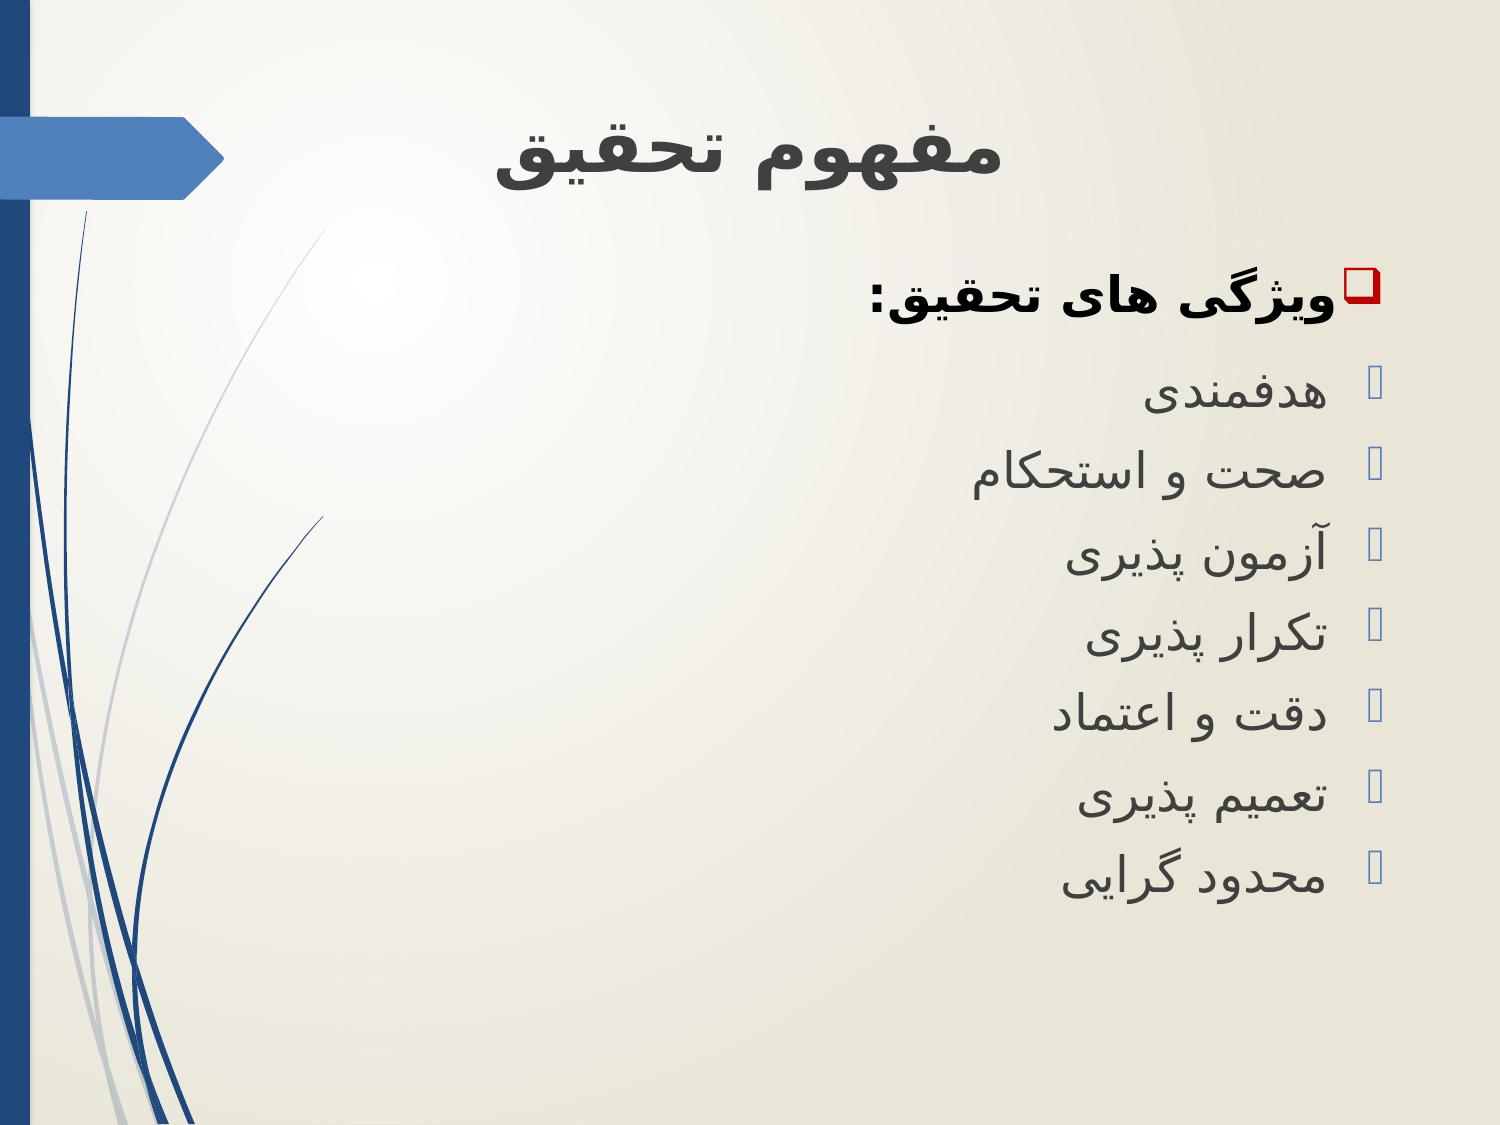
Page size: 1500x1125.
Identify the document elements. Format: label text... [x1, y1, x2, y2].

text_box مفهوم تحقیق [0, 90, 1500, 208]
title ویژگی های تحقیق: [319, 255, 1400, 350]
list هدفمندی صحت و استحکام آزمون پذیری تکرار پذیری دقت و اعتماد تعمیم پذیری محدود گرایی [318, 350, 1400, 970]
